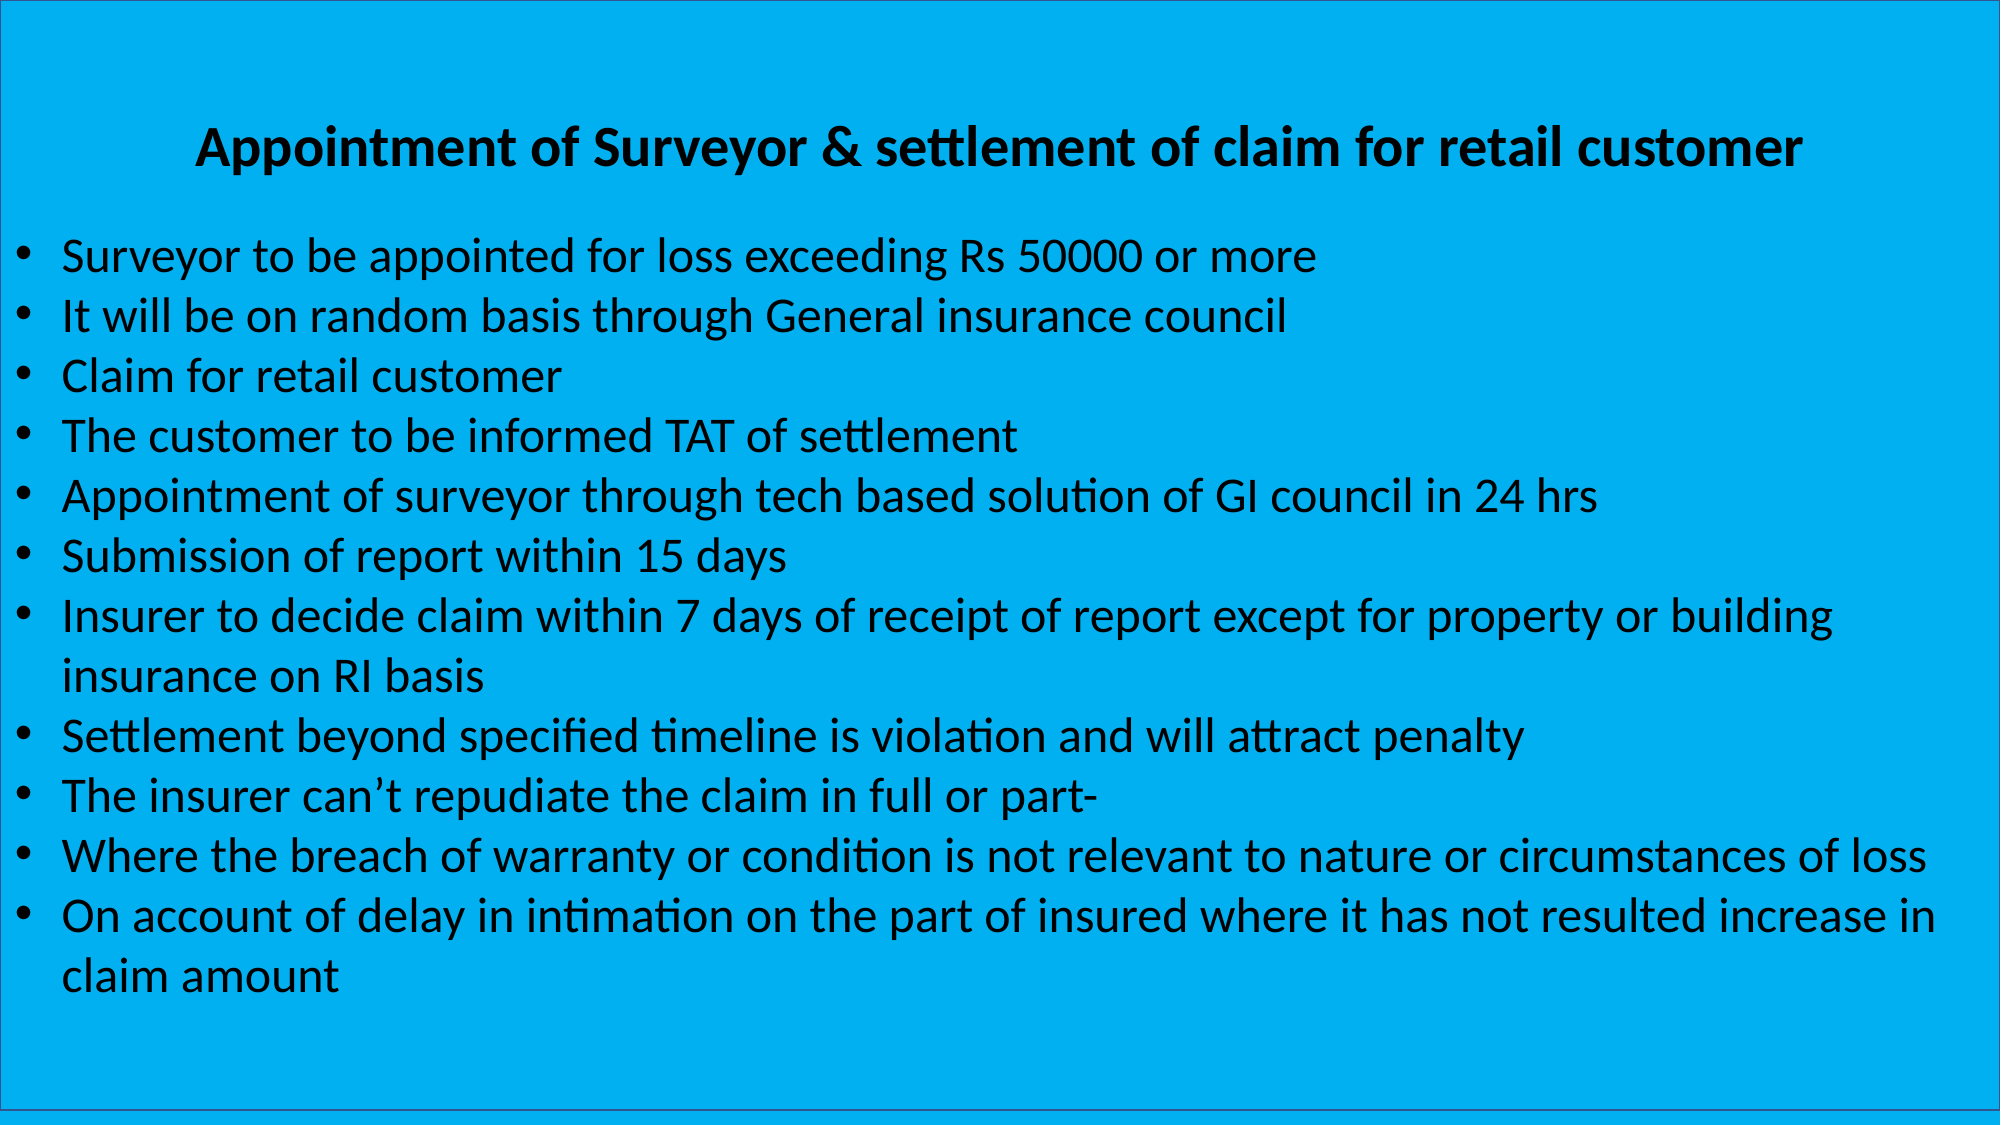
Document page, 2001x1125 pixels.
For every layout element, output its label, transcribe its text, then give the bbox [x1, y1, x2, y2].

text_box Appointment of Surveyor & settlement of claim for retail customer Surveyor to be appointed for loss exceeding Rs 50000 or more It will be on random basis through General insurance council Claim for retail customer The customer to be informed TAT of settlement Appointment of surveyor through tech based solution of GI council in 24 hrs Submission of report within 15 days Insurer to decide claim within 7 days of receipt of report except for property or building insurance on RI basis Settlement beyond specified timeline is violation and will attract penalty The insurer can’t repudiate the claim in full or part- Where the breach of warranty or condition is not relevant to nature or circumstances of loss On account of delay in intimation on the part of insured where it has not resulted increase in claim amount [0, 0, 2000, 1111]
